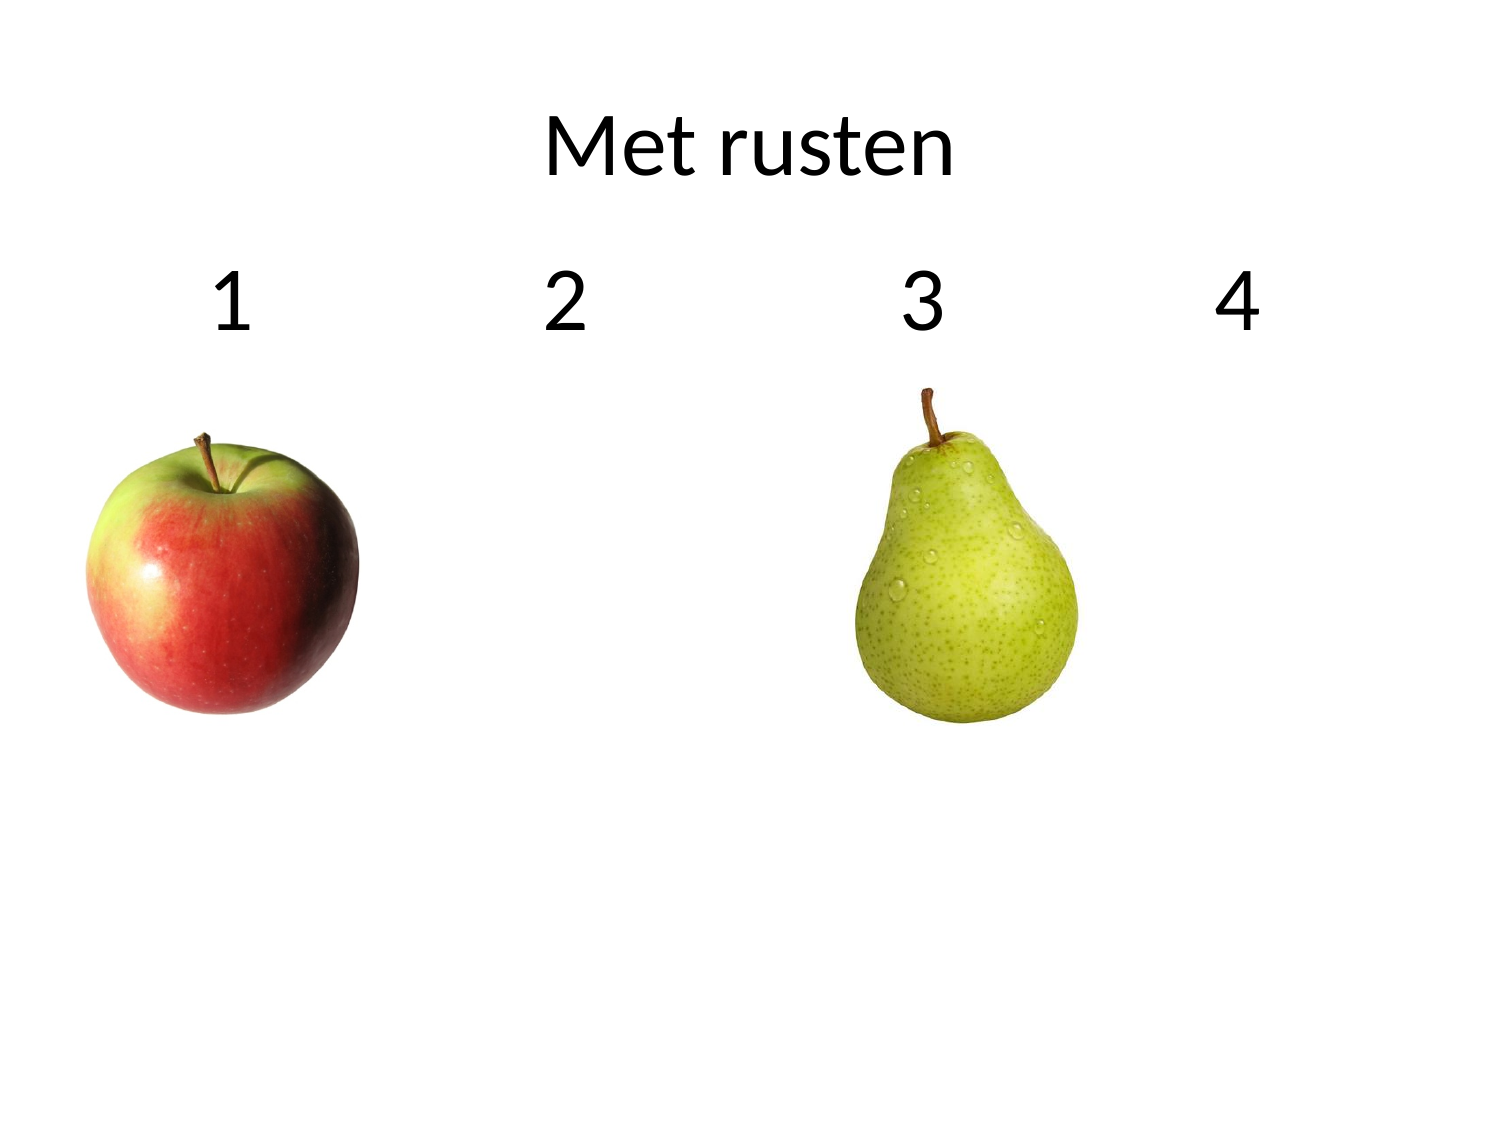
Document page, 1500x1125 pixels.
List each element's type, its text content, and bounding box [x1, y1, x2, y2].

picture [52, 396, 399, 743]
picture [832, 373, 1097, 743]
title Met rusten [75, 45, 1425, 233]
text_box 1 2 3 4 [88, 231, 1436, 357]
